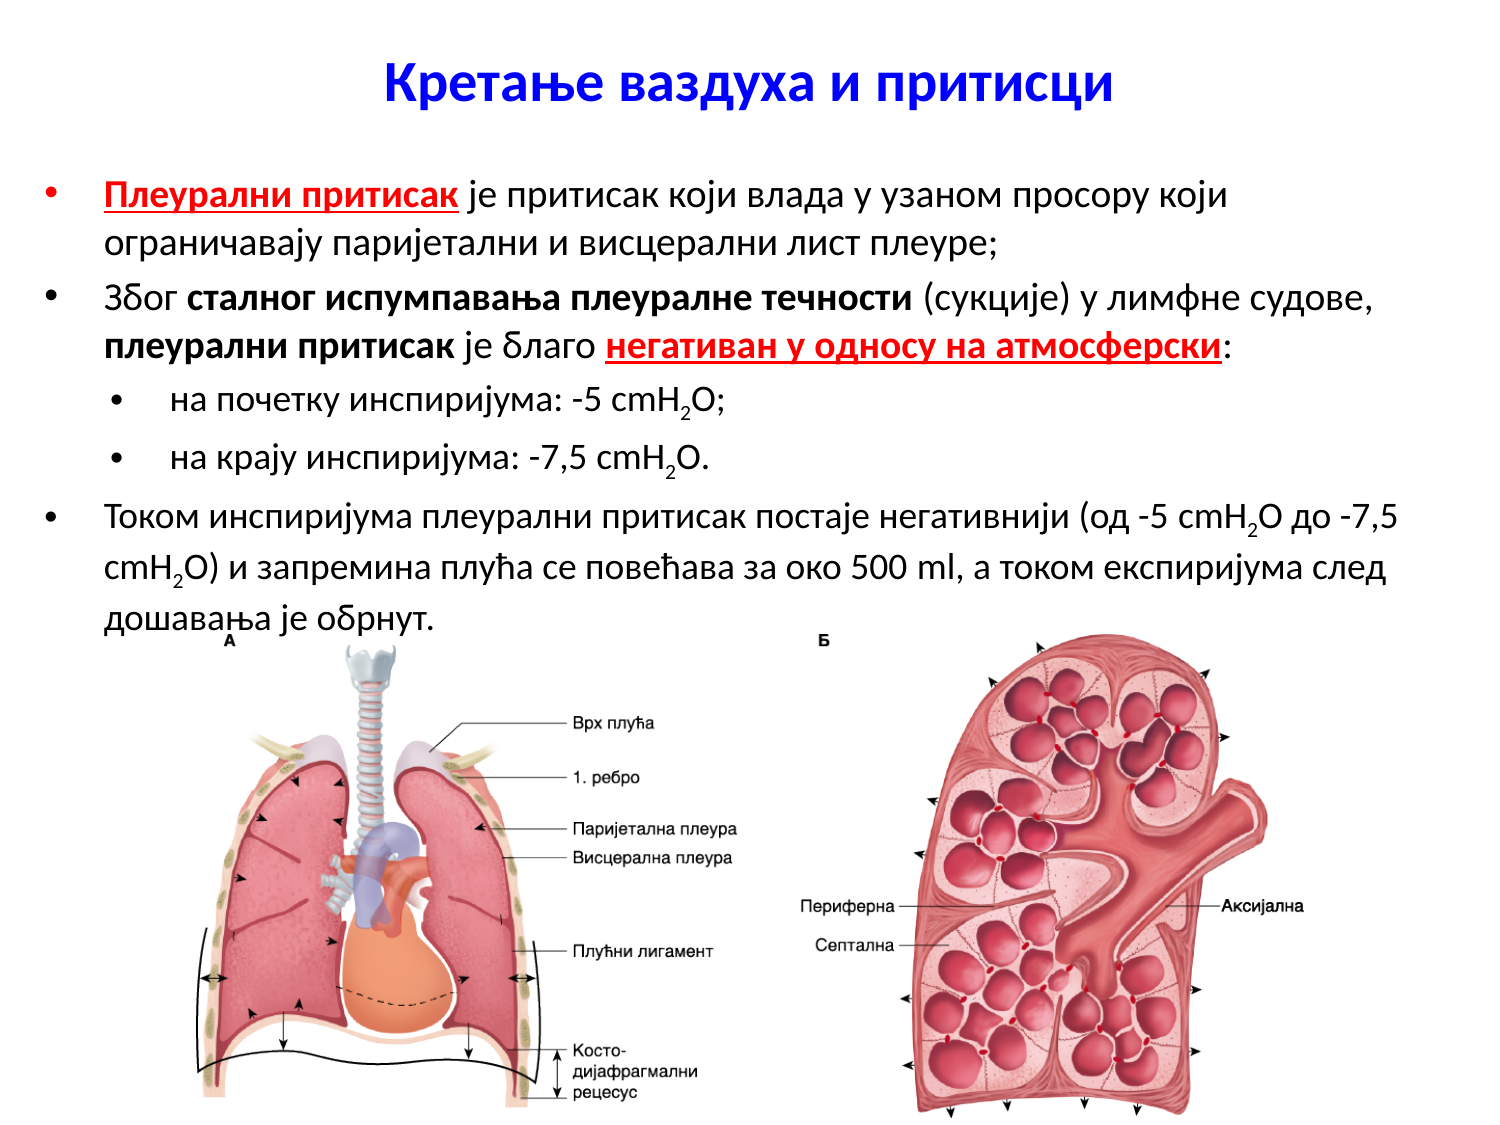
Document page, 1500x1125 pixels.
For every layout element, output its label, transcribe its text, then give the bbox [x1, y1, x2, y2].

list Плеурални притисак је притисак који влада у узаном просору који ограничавају паријетални и висцерални лист плеуре; Због сталног испумпавања плеуралне течности (сукције) у лимфне судове, плеурални притисак је благо негативан у односу на атмосферски: на почетку инспиријума: -5 cmH2O; на крају инспиријума: -7,5 cmH2O. Током инспиријума плеурални притисак постаје негативнији (од -5 cmH2O до -7,5 cmH2O) и запремина плућа се повећава за око 500 ml, a током експиријума след дошавања је обрнут. [29, 160, 1471, 1083]
picture [196, 634, 1304, 1118]
title Кретање ваздуха и притисци [0, 18, 1500, 138]
